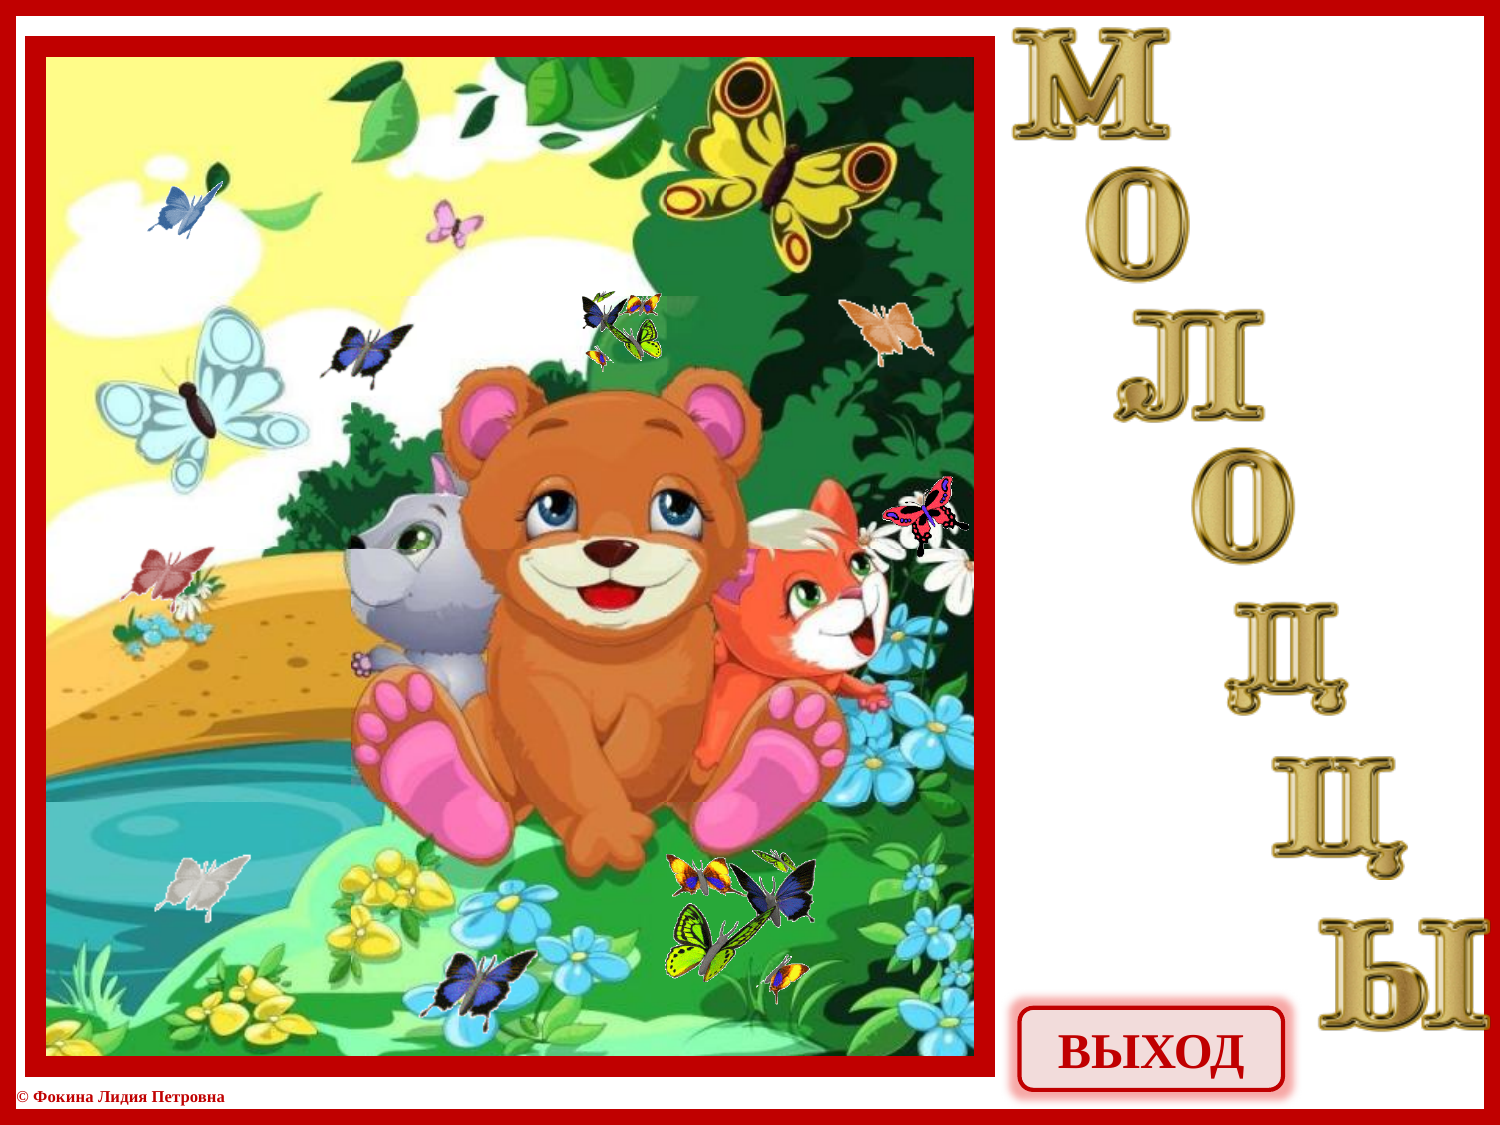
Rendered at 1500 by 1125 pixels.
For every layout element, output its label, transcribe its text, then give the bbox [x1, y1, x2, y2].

picture [820, 280, 962, 394]
picture [128, 836, 270, 950]
picture [655, 831, 830, 1006]
picture [1241, 738, 1420, 880]
picture [878, 468, 973, 563]
picture [995, 0, 1386, 727]
picture [573, 280, 666, 373]
text_box ВЫХОД [1017, 1005, 1286, 1092]
picture [1309, 890, 1500, 1044]
picture [93, 527, 235, 641]
picture [292, 304, 434, 418]
picture [386, 925, 563, 1067]
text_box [34, 46, 985, 1061]
picture [128, 175, 247, 270]
